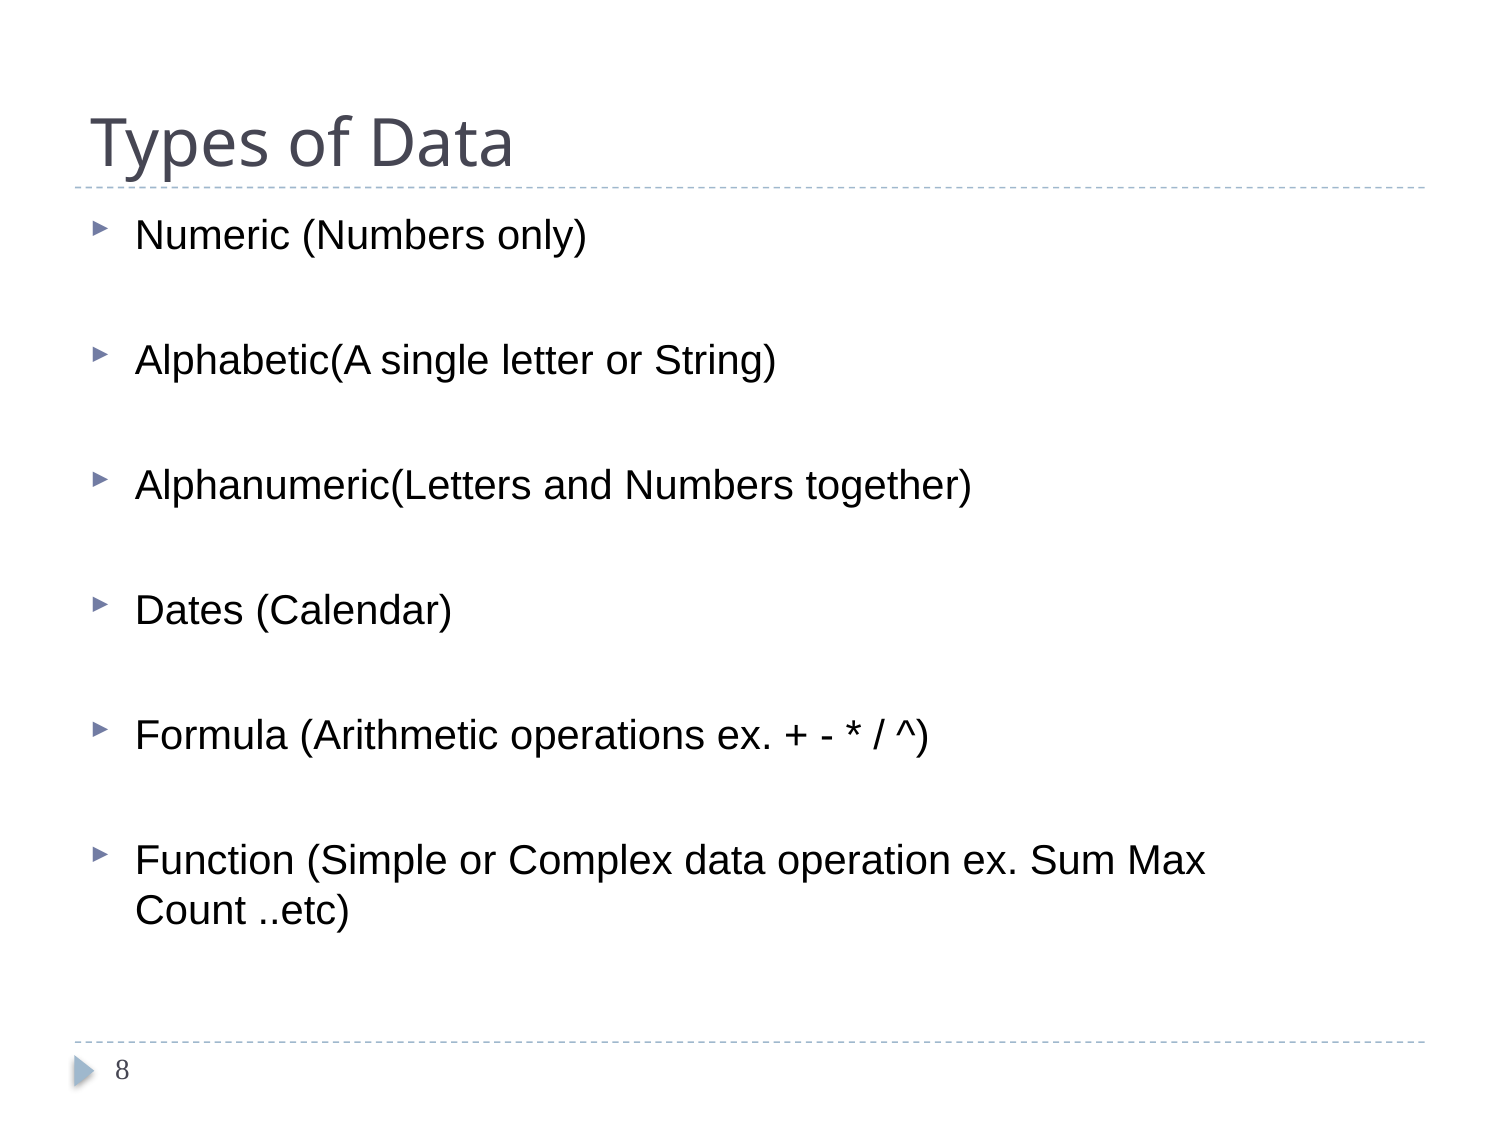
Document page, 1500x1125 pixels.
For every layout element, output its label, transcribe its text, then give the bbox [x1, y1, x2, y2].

title Types of Data [74, 24, 1426, 188]
slide_number 8 [100, 1042, 426, 1103]
list Numeric (Numbers only) Alphabetic(A single letter or String) Alphanumeric(Letters and Numbers together) Dates (Calendar) Formula (Arithmetic operations ex. + - * / ^) Function (Simple or Complex data operation ex. Sum Max Count ..etc) [74, 199, 1426, 1011]
